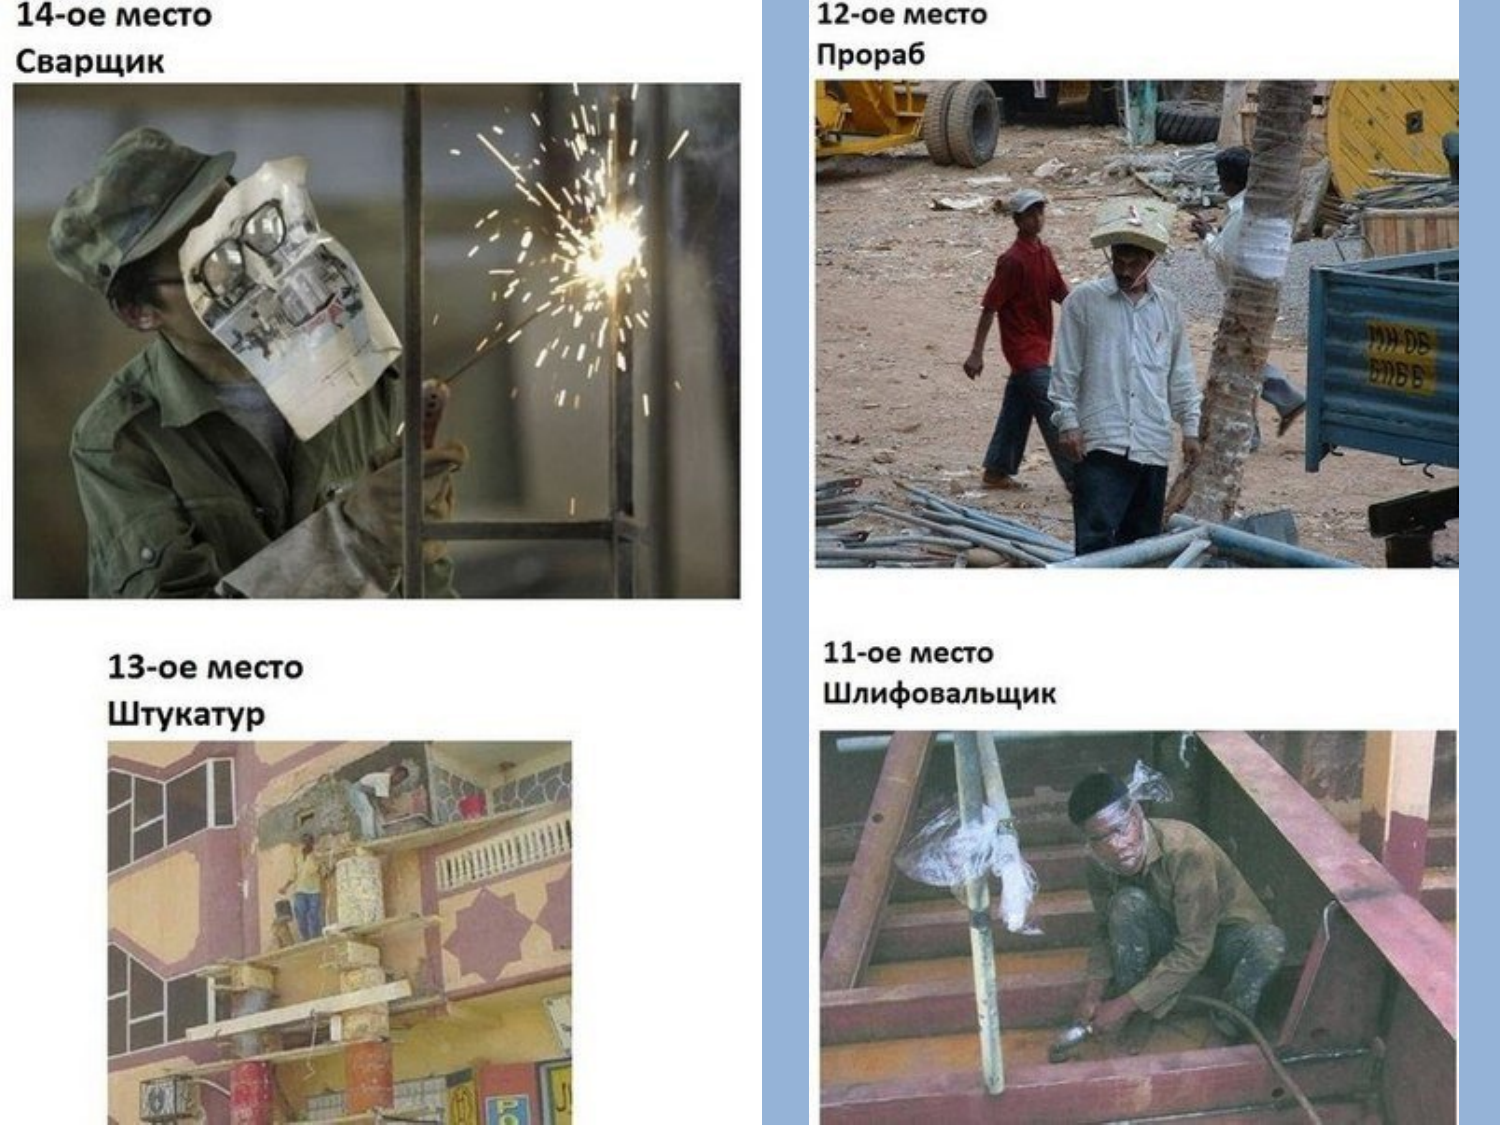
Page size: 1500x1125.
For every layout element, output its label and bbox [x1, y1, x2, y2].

list [0, 0, 762, 1125]
picture [808, 0, 1459, 1125]
